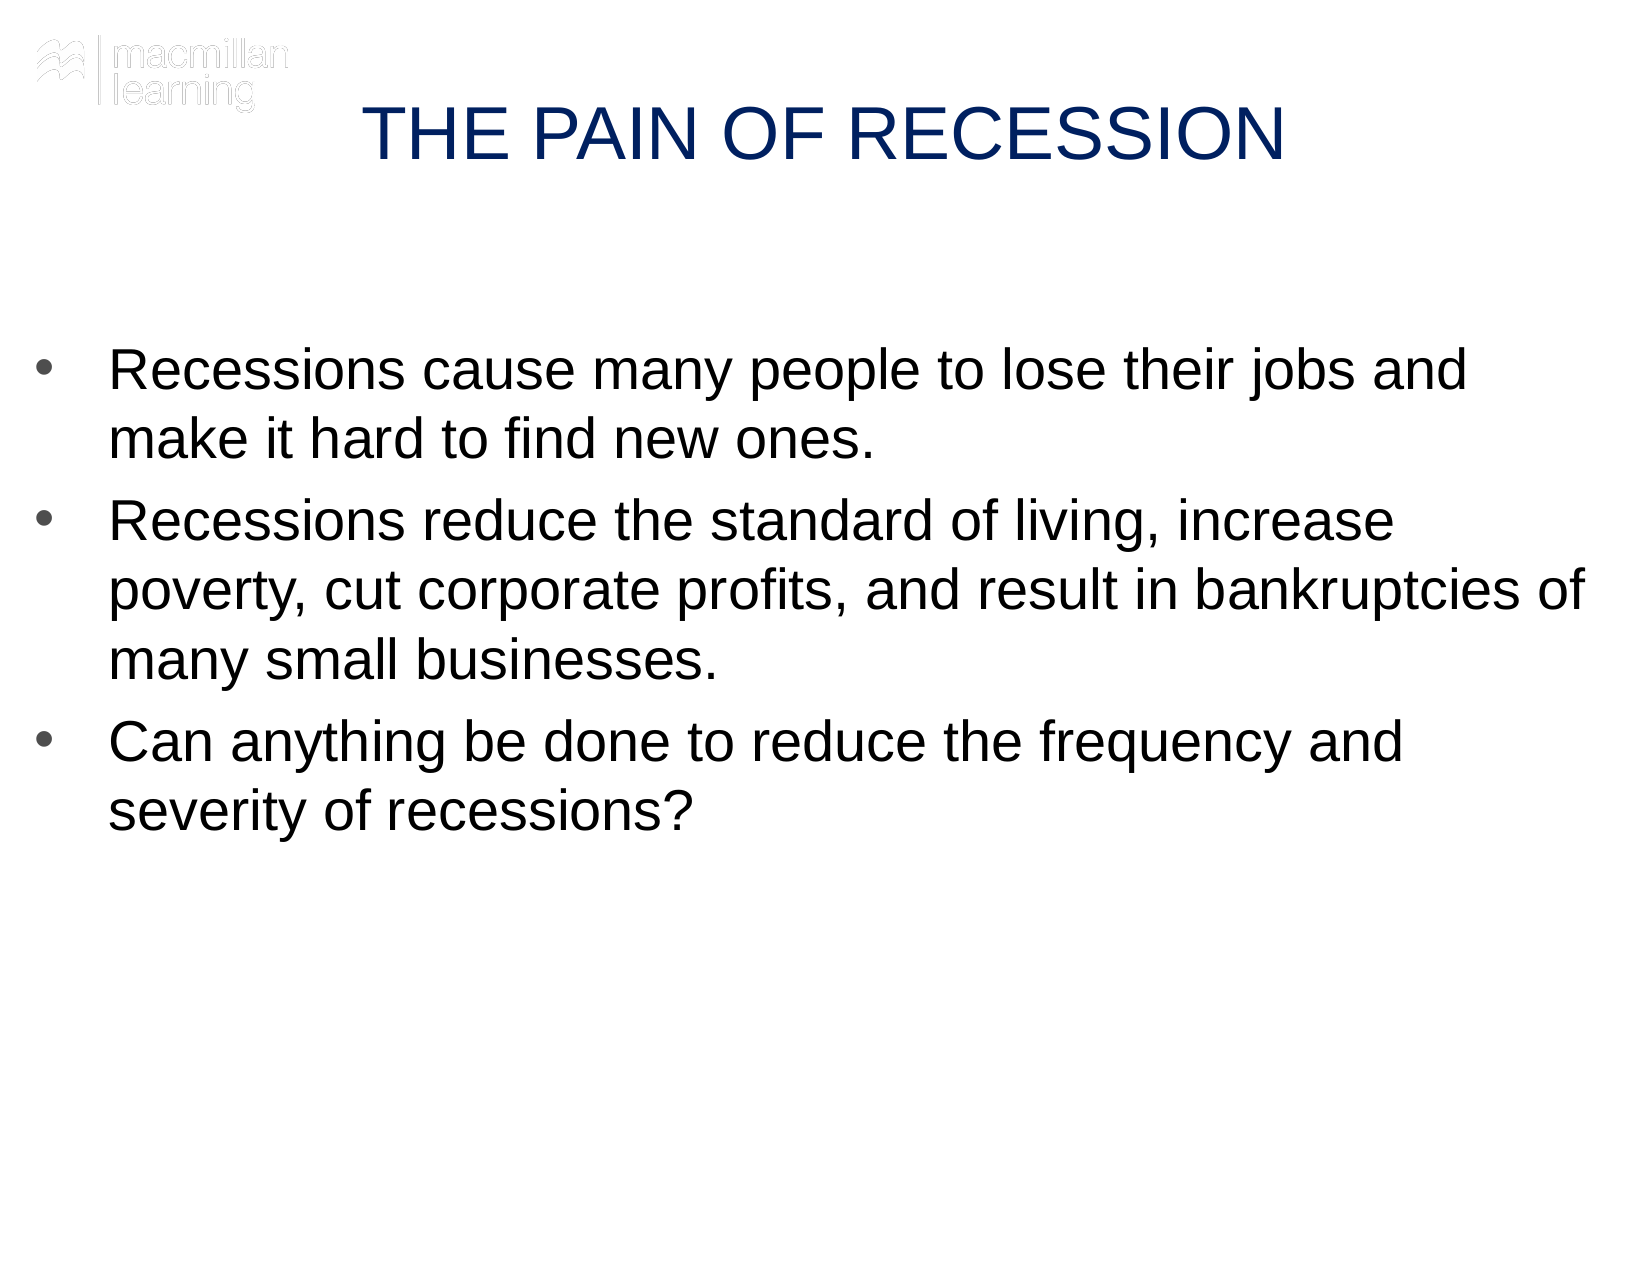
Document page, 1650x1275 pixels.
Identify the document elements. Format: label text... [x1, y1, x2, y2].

list Recessions cause many people to lose their jobs and make it hard to find new ones. Recessions reduce the standard of living, increase poverty, cut corporate profits, and result in bankruptcies of many small businesses. Can anything be done to reduce the frequency and severity of recessions? [19, 317, 1628, 859]
title THE PAIN OF RECESSION [0, 62, 1650, 197]
picture [37, 35, 288, 62]
